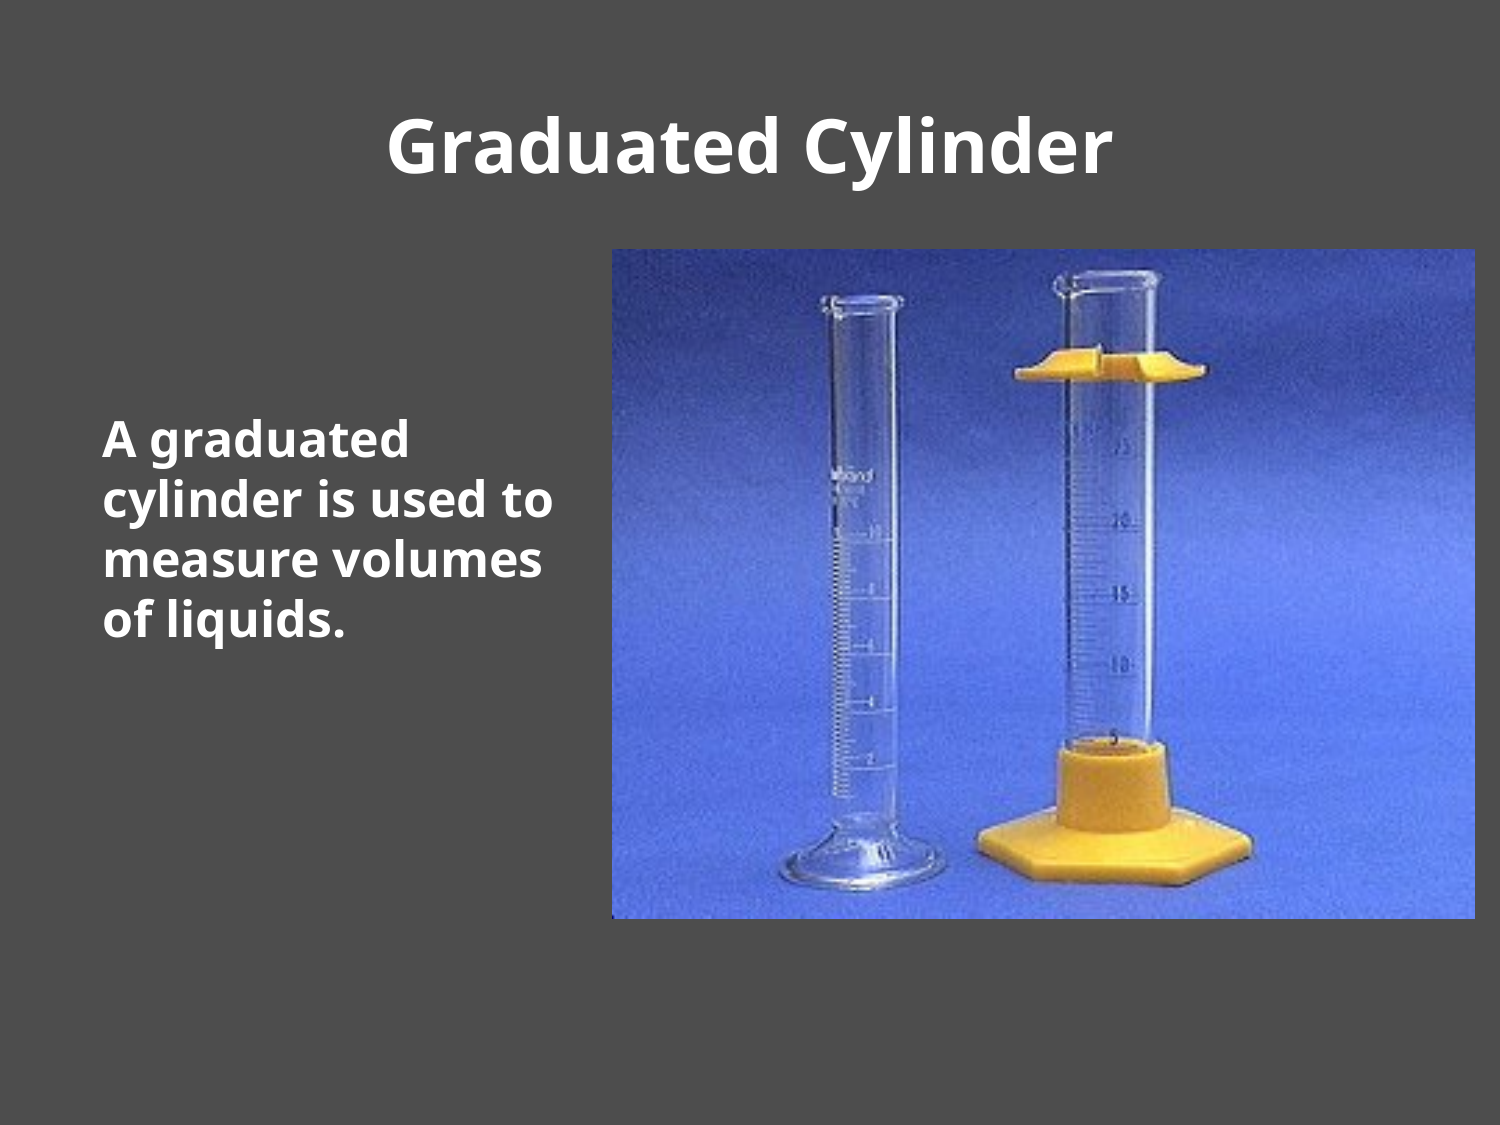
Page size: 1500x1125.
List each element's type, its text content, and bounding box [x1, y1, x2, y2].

picture [612, 249, 1476, 919]
text_box A graduated cylinder is used to measure volumes of liquids. [87, 399, 600, 655]
title Graduated Cylinder [112, 74, 1388, 213]
